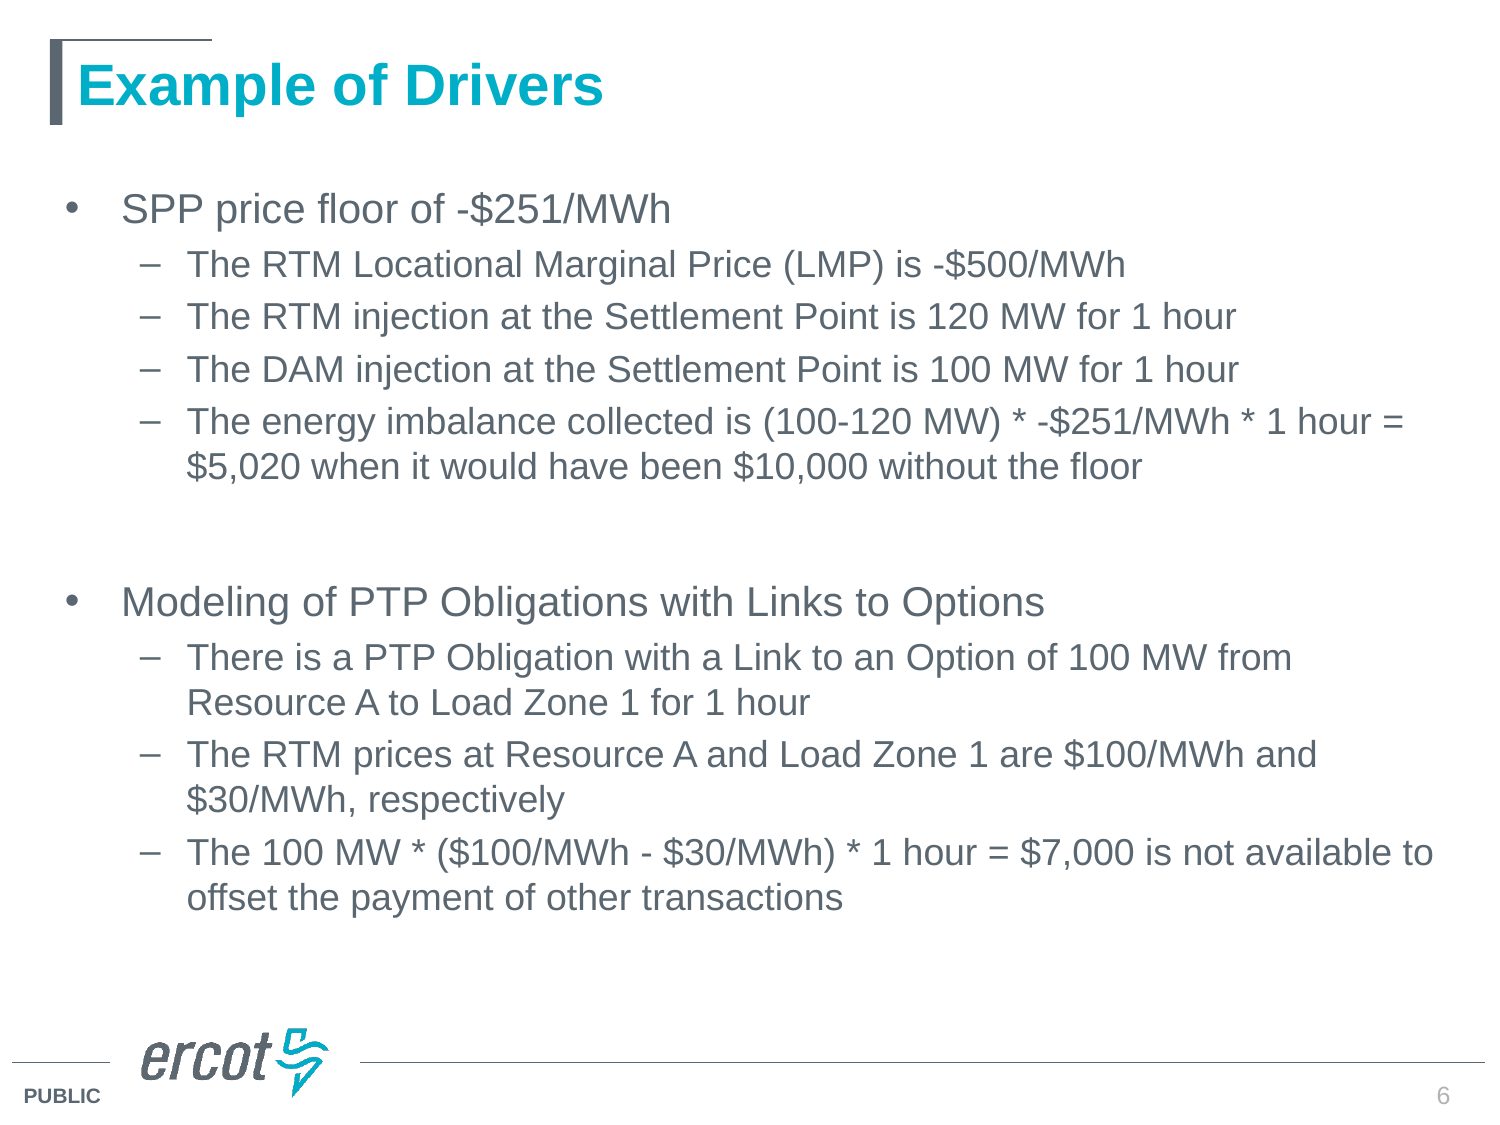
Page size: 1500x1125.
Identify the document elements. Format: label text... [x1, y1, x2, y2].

list SPP price floor of -$251/MWh The RTM Locational Marginal Price (LMP) is -$500/MWh The RTM injection at the Settlement Point is 120 MW for 1 hour The DAM injection at the Settlement Point is 100 MW for 1 hour The energy imbalance collected is (100-120 MW) * -$251/MWh * 1 hour = $5,020 when it would have been $10,000 without the floor Modeling of PTP Obligations with Links to Options There is a PTP Obligation with a Link to an Option of 100 MW from Resource A to Load Zone 1 for 1 hour The RTM prices at Resource A and Load Zone 1 are $100/MWh and $30/MWh, respectively The 100 MW * ($100/MWh - $30/MWh) * 1 hour = $7,000 is not available to offset the payment of other transactions [50, 174, 1450, 1038]
title Example of Drivers [62, 39, 1450, 125]
picture [137, 1038, 332, 1100]
slide_number 6 [1400, 1076, 1488, 1113]
